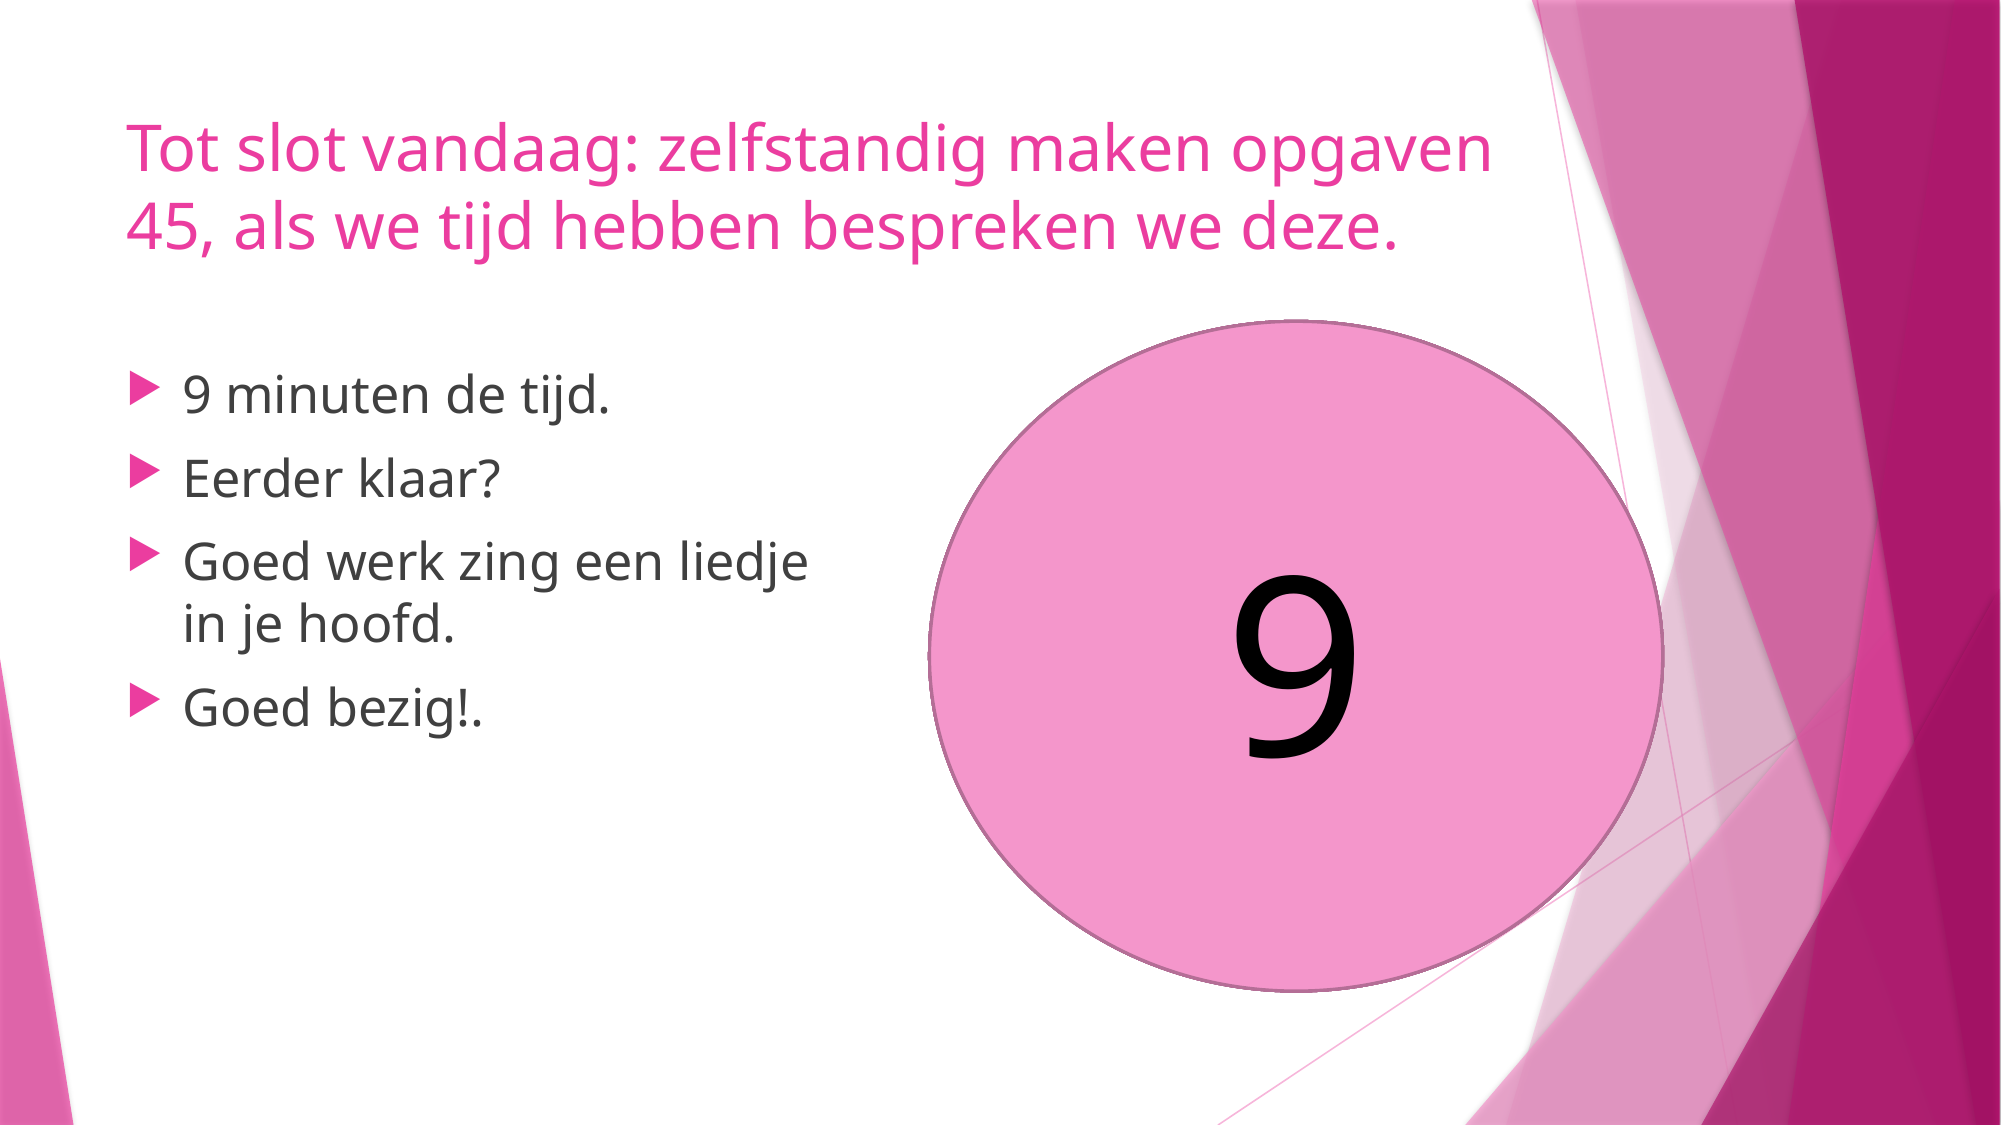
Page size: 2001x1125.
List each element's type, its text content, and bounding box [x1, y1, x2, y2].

text_box 9 [927, 319, 1665, 993]
list 9 minuten de tijd. Eerder klaar? Goed werk zing een liedje in je hoofd. Goed bezig!. [111, 354, 831, 962]
title Tot slot vandaag: zelfstandig maken opgaven 45, als we tijd hebben bespreken we deze. [111, 99, 1522, 317]
